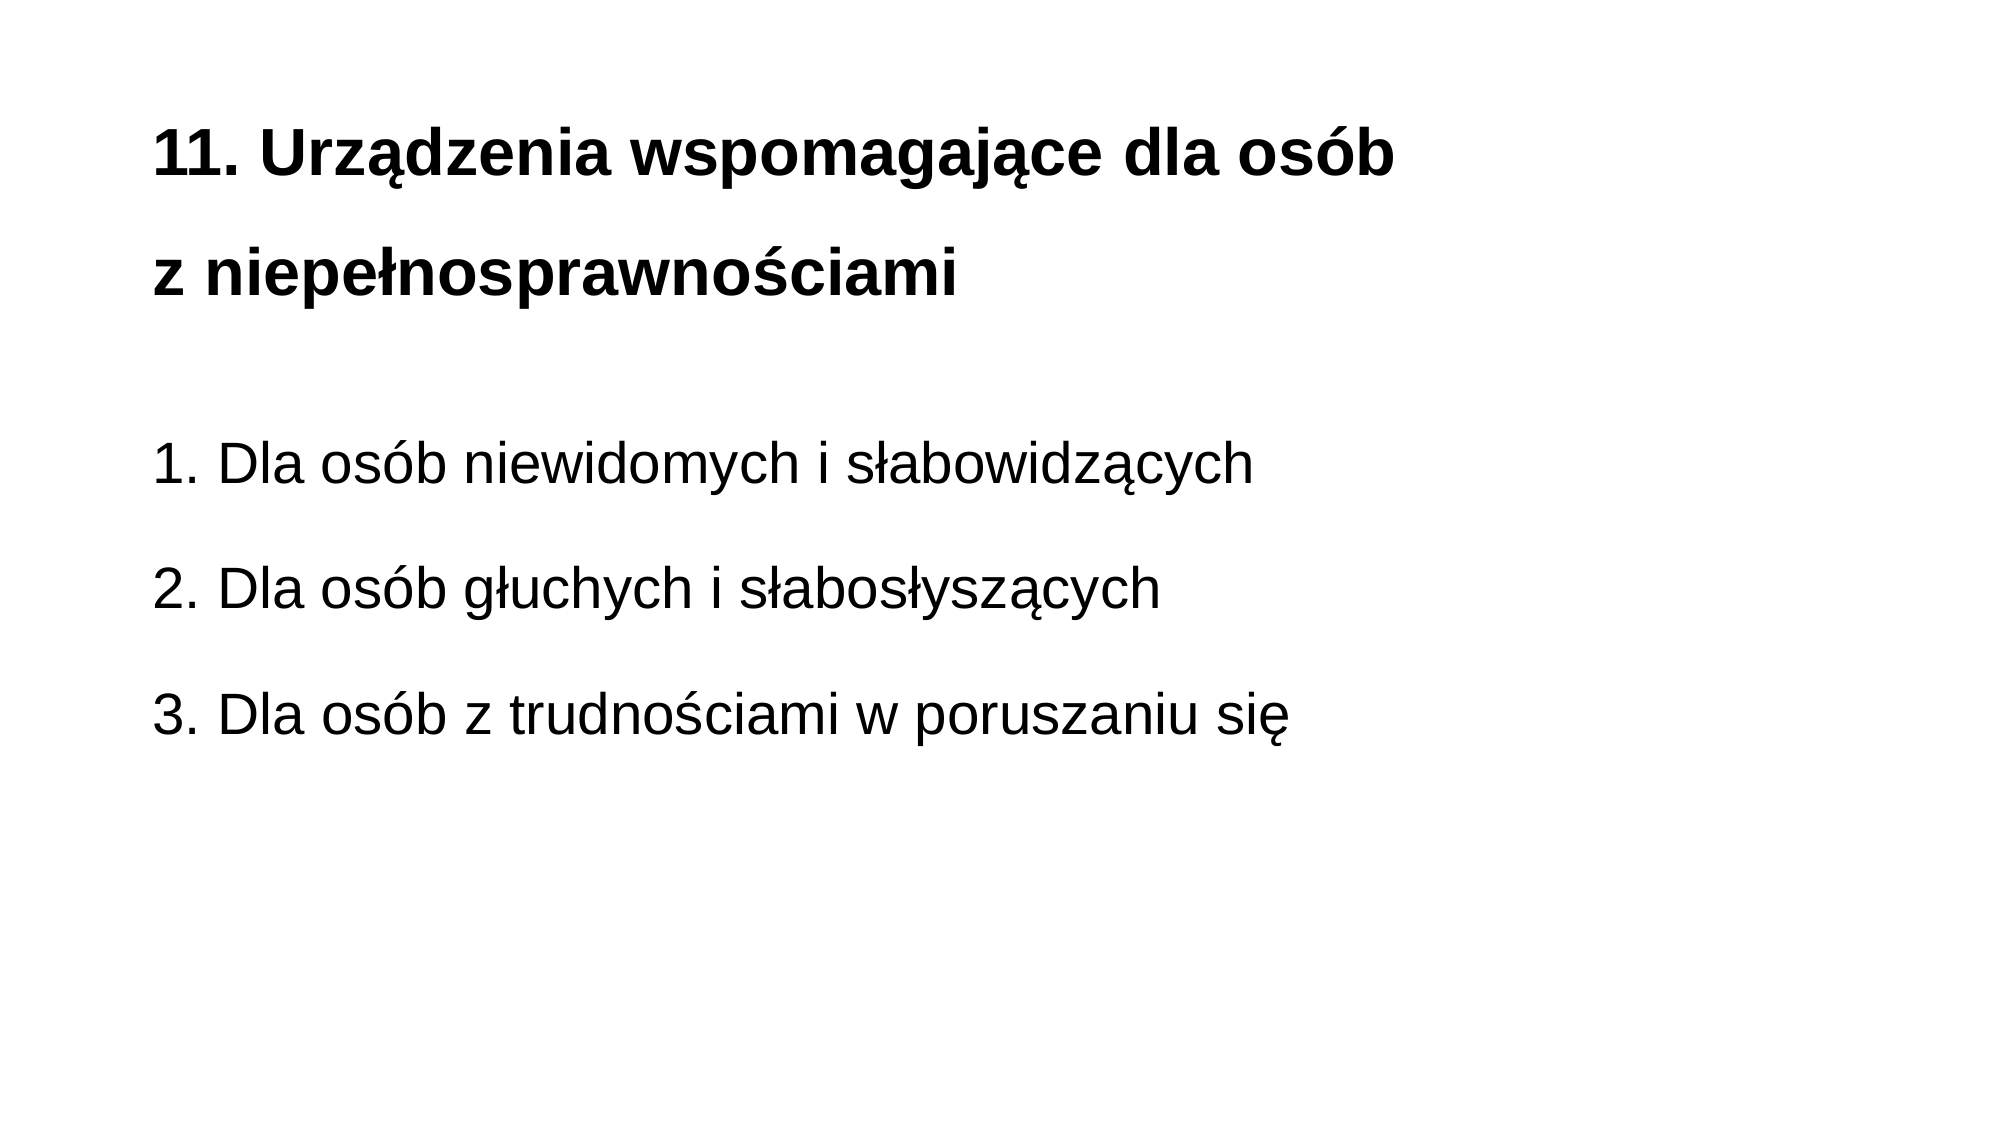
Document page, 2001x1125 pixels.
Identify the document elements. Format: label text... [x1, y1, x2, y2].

list 1. Dla osób niewidomych i słabowidzących 2. Dla osób głuchych i słabosłyszących 3. Dla osób z trudnościami w poruszaniu się [137, 382, 1863, 777]
title 11. Urządzenia wspomagające dla osób z niepełnosprawnościami [137, 57, 1447, 321]
